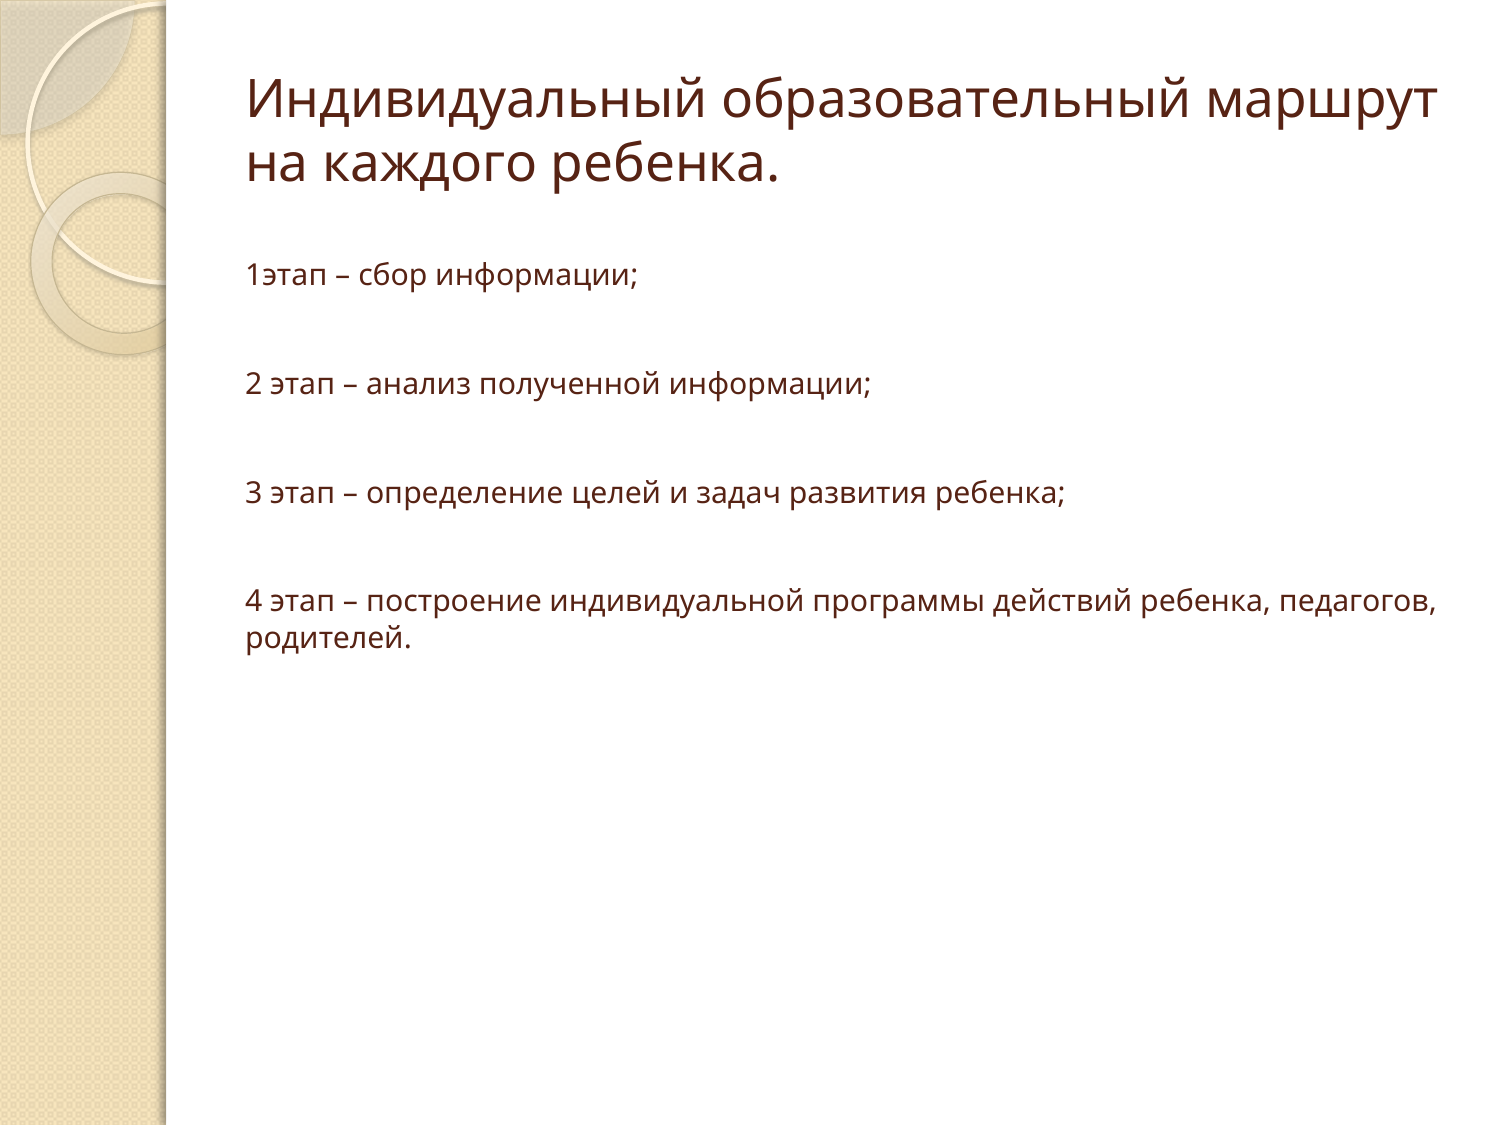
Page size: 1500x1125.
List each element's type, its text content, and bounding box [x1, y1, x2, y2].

title Индивидуальный образовательный маршрут на каждого ребенка. 1этап – сбор информации; 2 этап – анализ полученной информации; 3 этап – определение целей и задач развития ребенка; 4 этап – построение индивидуальной программы действий ребенка, педагогов, родителей. [230, 54, 1461, 728]
